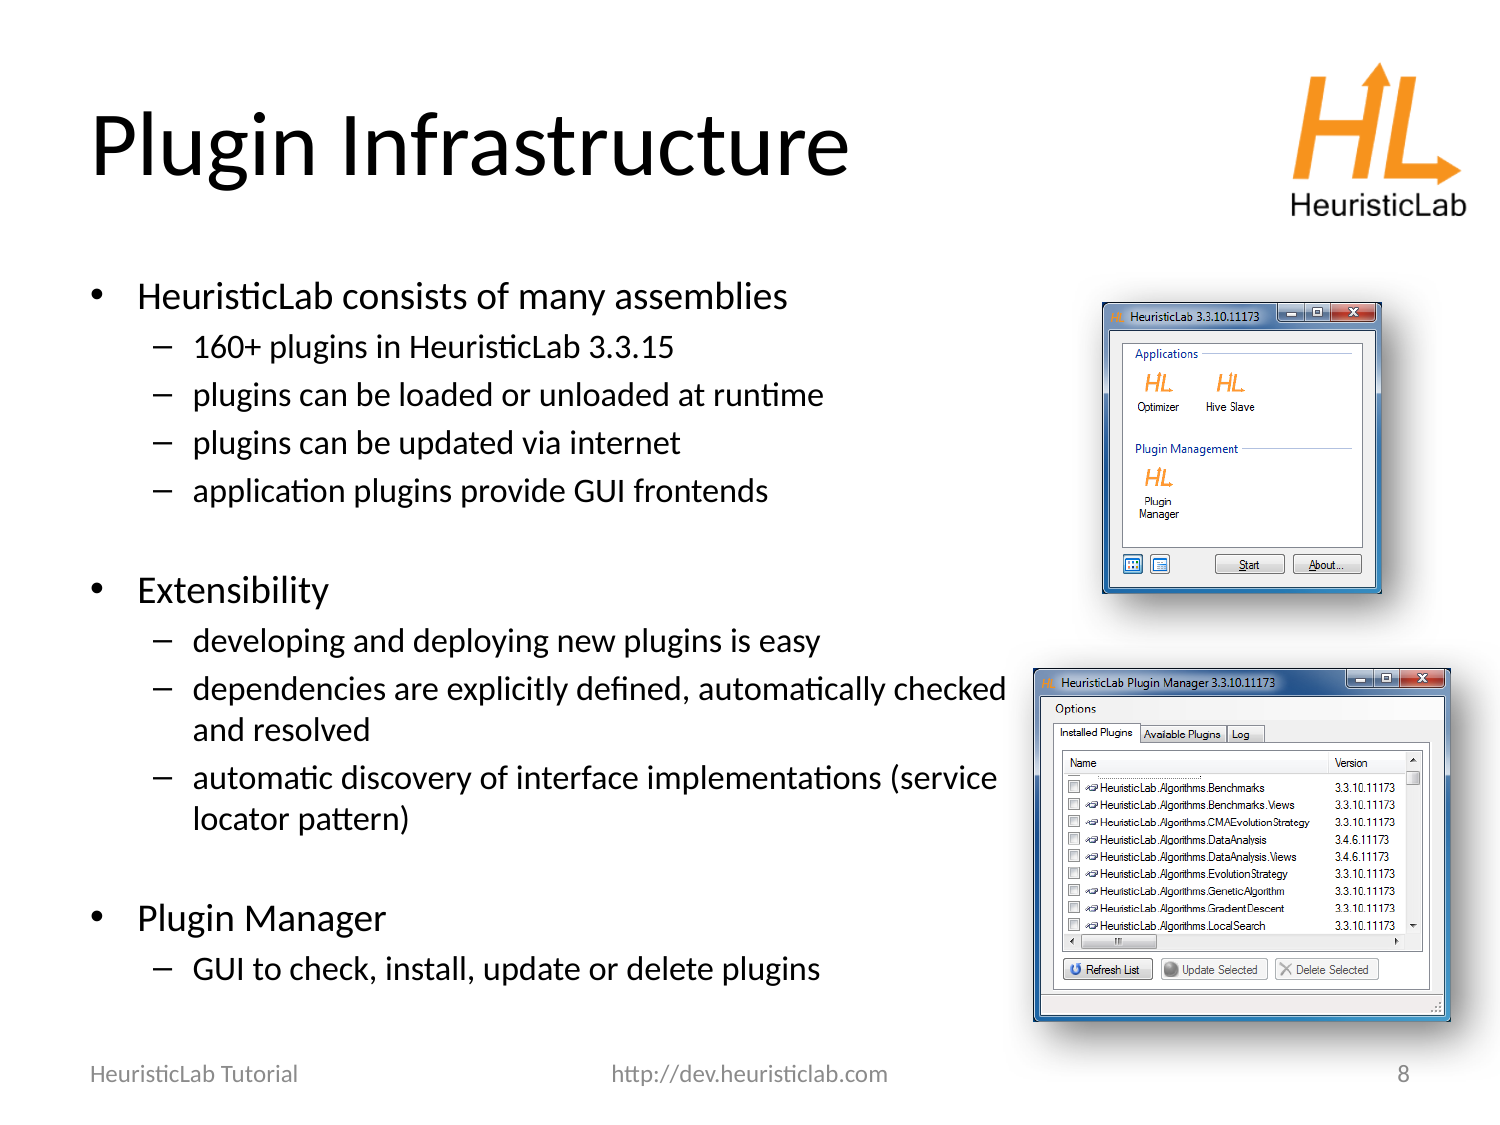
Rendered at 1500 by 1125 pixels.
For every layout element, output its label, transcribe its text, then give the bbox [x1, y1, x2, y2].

list HeuristicLab consists of many assemblies 160+ plugins in HeuristicLab 3.3.15 plugins can be loaded or unloaded at runtime plugins can be updated via internet application plugins provide GUI frontends Extensibility developing and deploying new plugins is easy dependencies are explicitly defined, automatically checked and resolved automatic discovery of interface implementations (service locator pattern) Plugin Manager GUI to check, install, update or delete plugins [75, 262, 1034, 1005]
title Plugin Infrastructure [75, 45, 1282, 233]
slide_number HeuristicLab Tutorial [75, 1042, 425, 1103]
picture [1033, 668, 1451, 1022]
footer http://dev.heuristiclab.com [512, 1042, 988, 1103]
slide_number 8 [1074, 1042, 1425, 1103]
picture [1281, 27, 1474, 244]
picture [1101, 302, 1382, 594]
